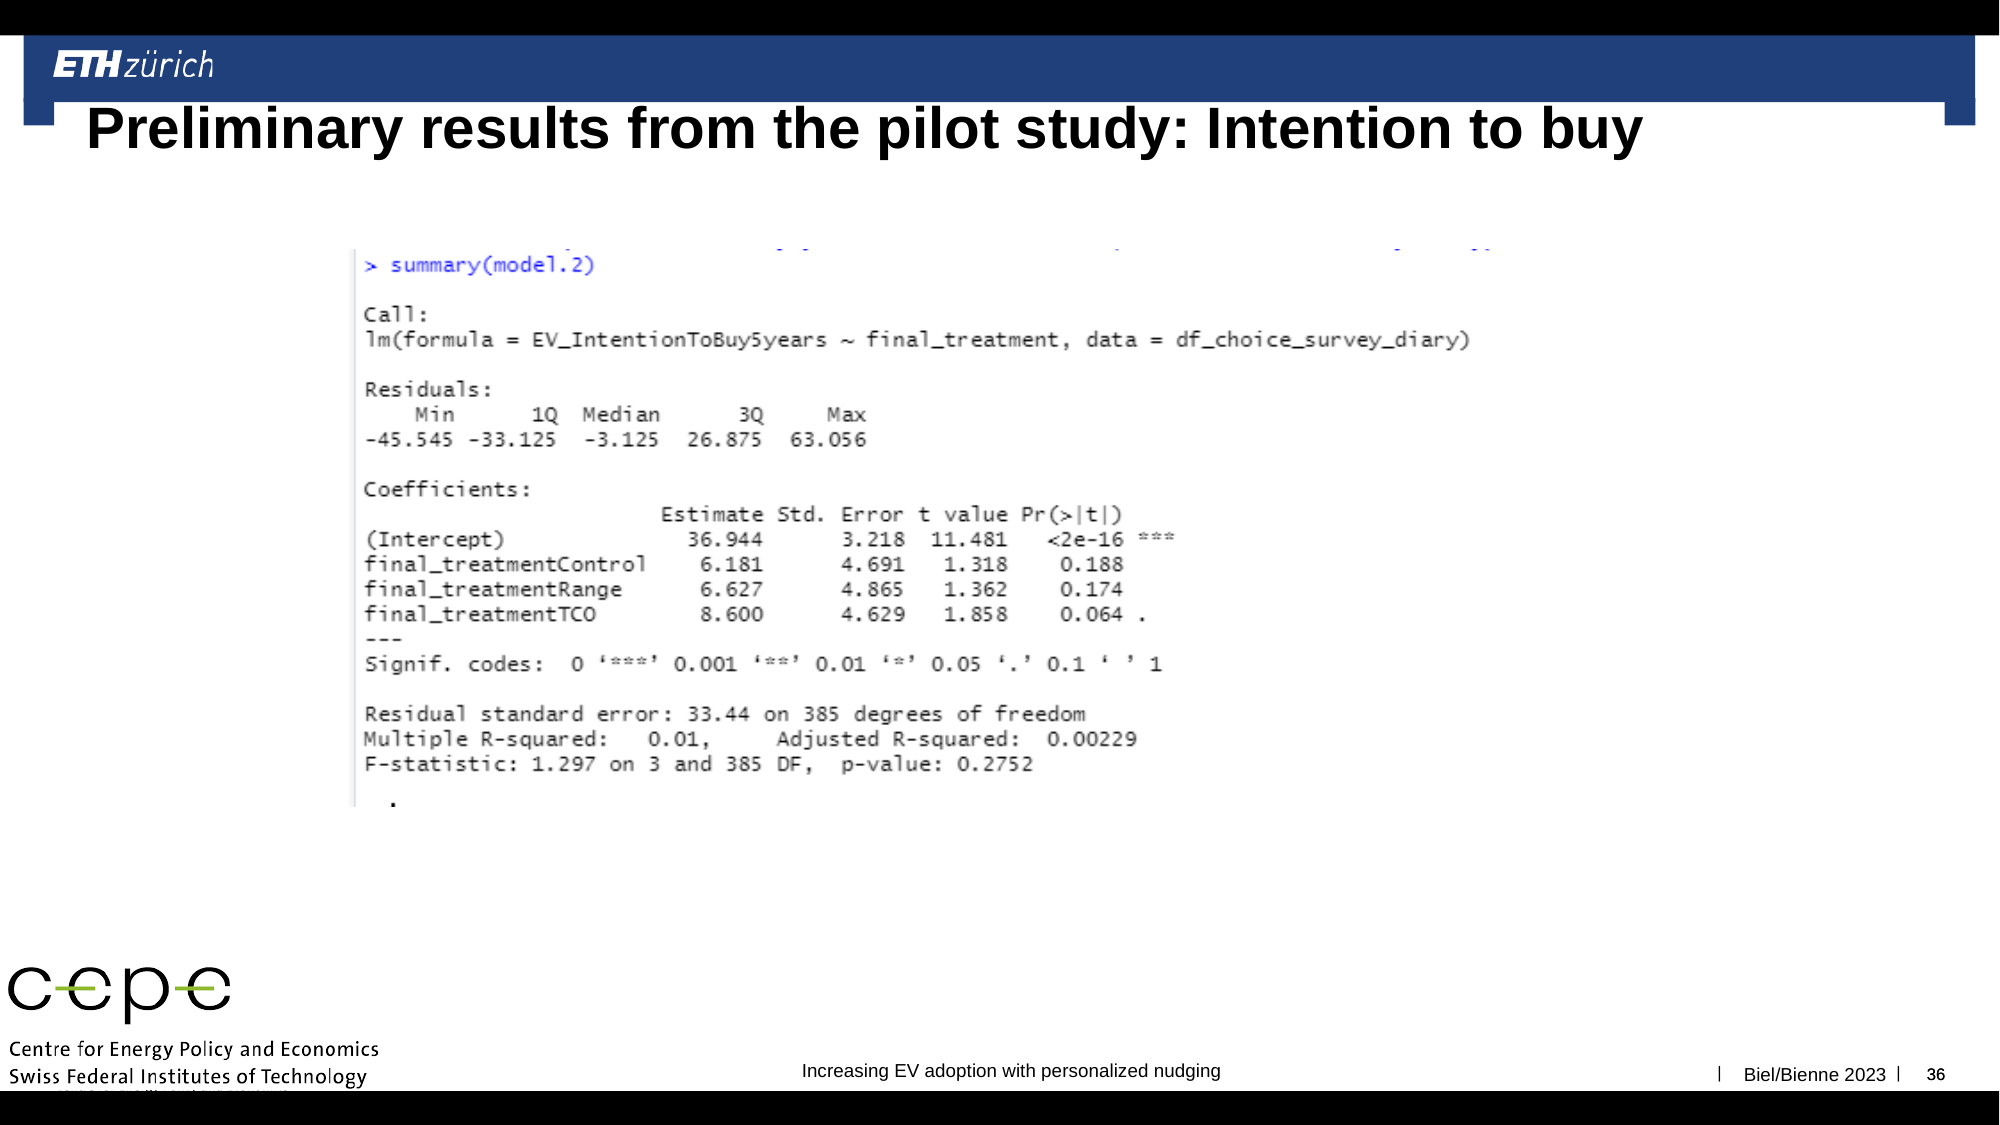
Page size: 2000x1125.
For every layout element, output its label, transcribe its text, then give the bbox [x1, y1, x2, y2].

picture [6, 964, 379, 1091]
picture [349, 249, 1564, 808]
text_box Increasing EV adoption with personalized nudging [787, 1051, 1709, 1125]
text_box Biel/Bienne 2023 [1728, 1054, 1906, 1125]
title Preliminary results from the pilot study: Intention to buy [71, 48, 1993, 203]
slide_number 36 [1906, 1034, 1966, 1112]
